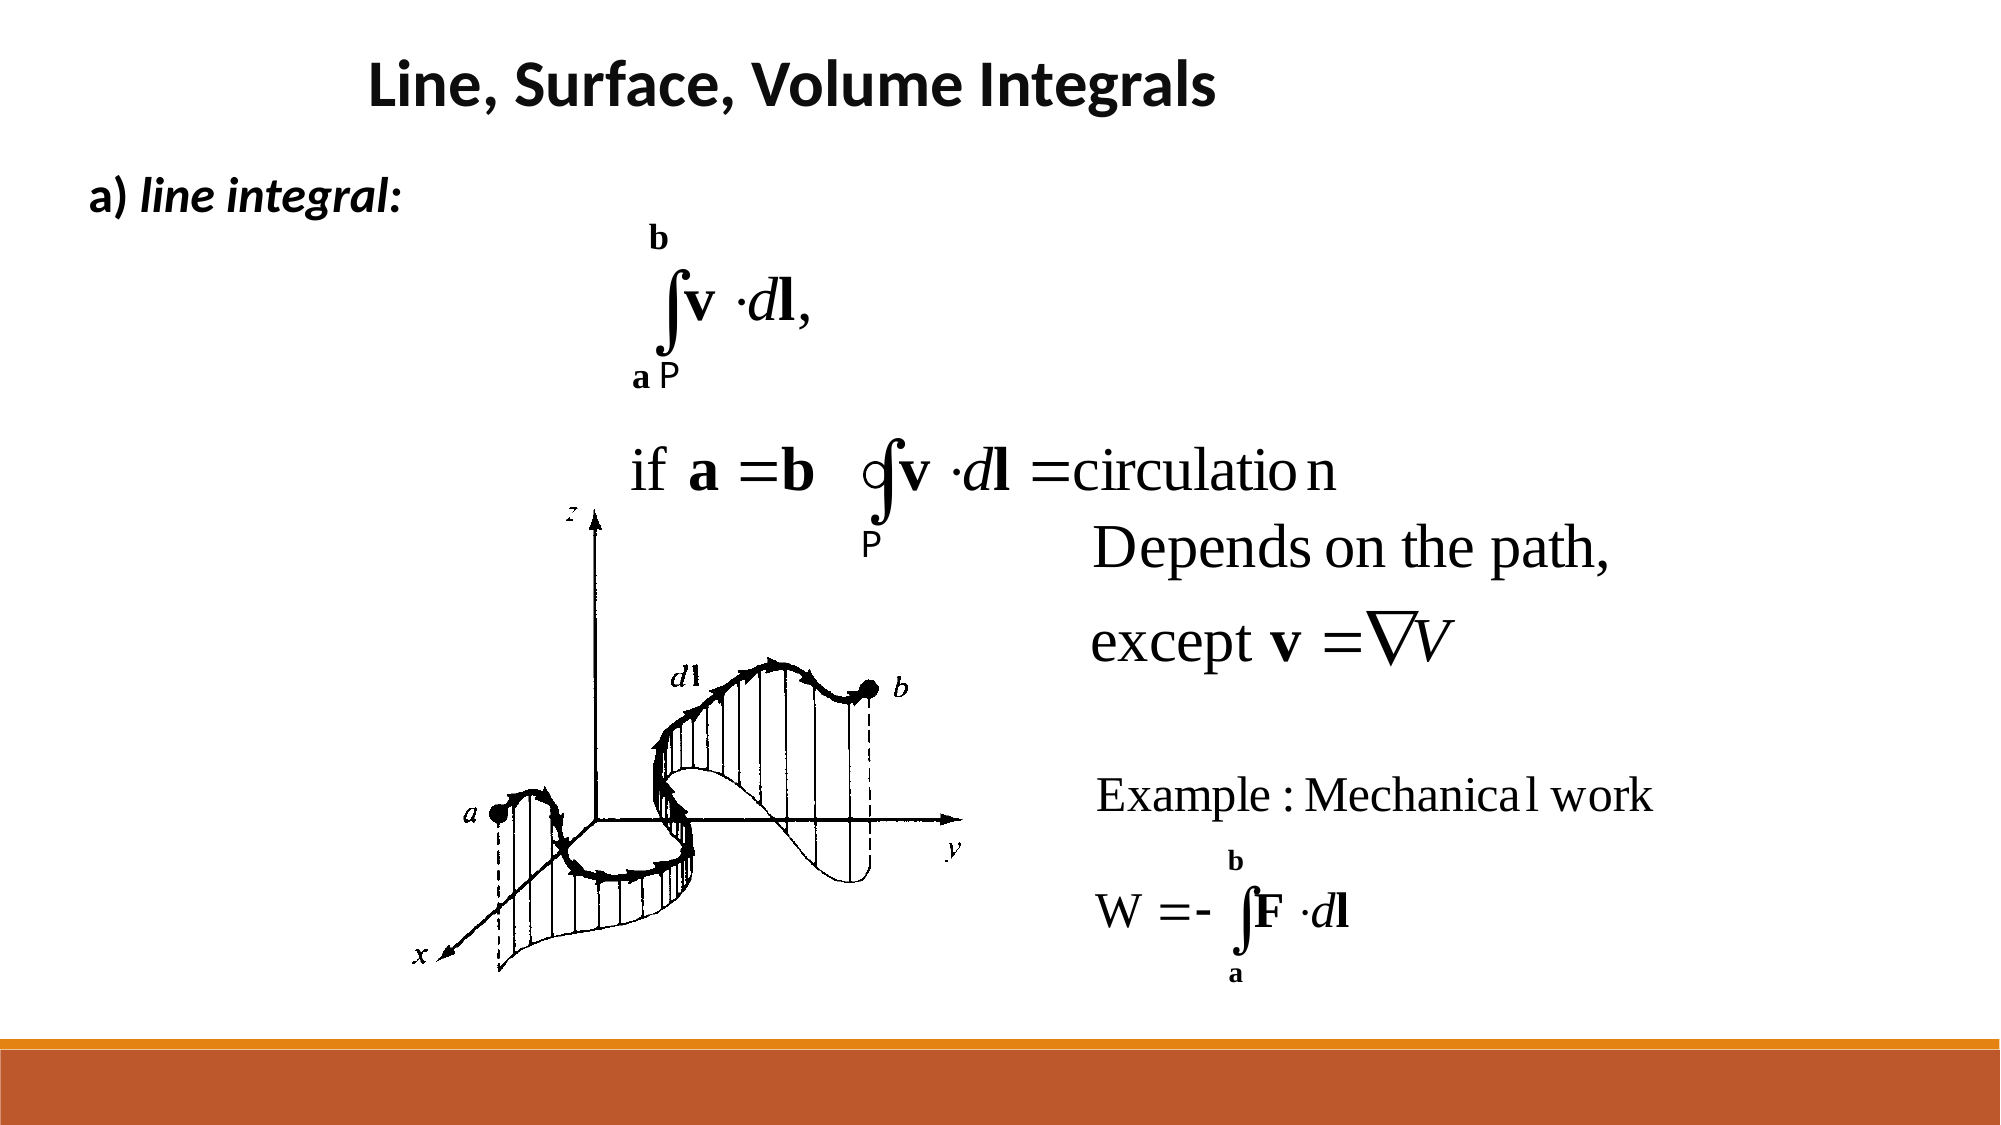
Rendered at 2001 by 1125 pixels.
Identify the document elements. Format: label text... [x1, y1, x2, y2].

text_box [311, 486, 1288, 1013]
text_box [622, 208, 1353, 574]
text_box a) line integral: [73, 154, 418, 230]
text_box Line, Surface, Volume Integrals [353, 32, 1234, 128]
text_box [1081, 509, 1626, 688]
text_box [1086, 766, 1664, 993]
